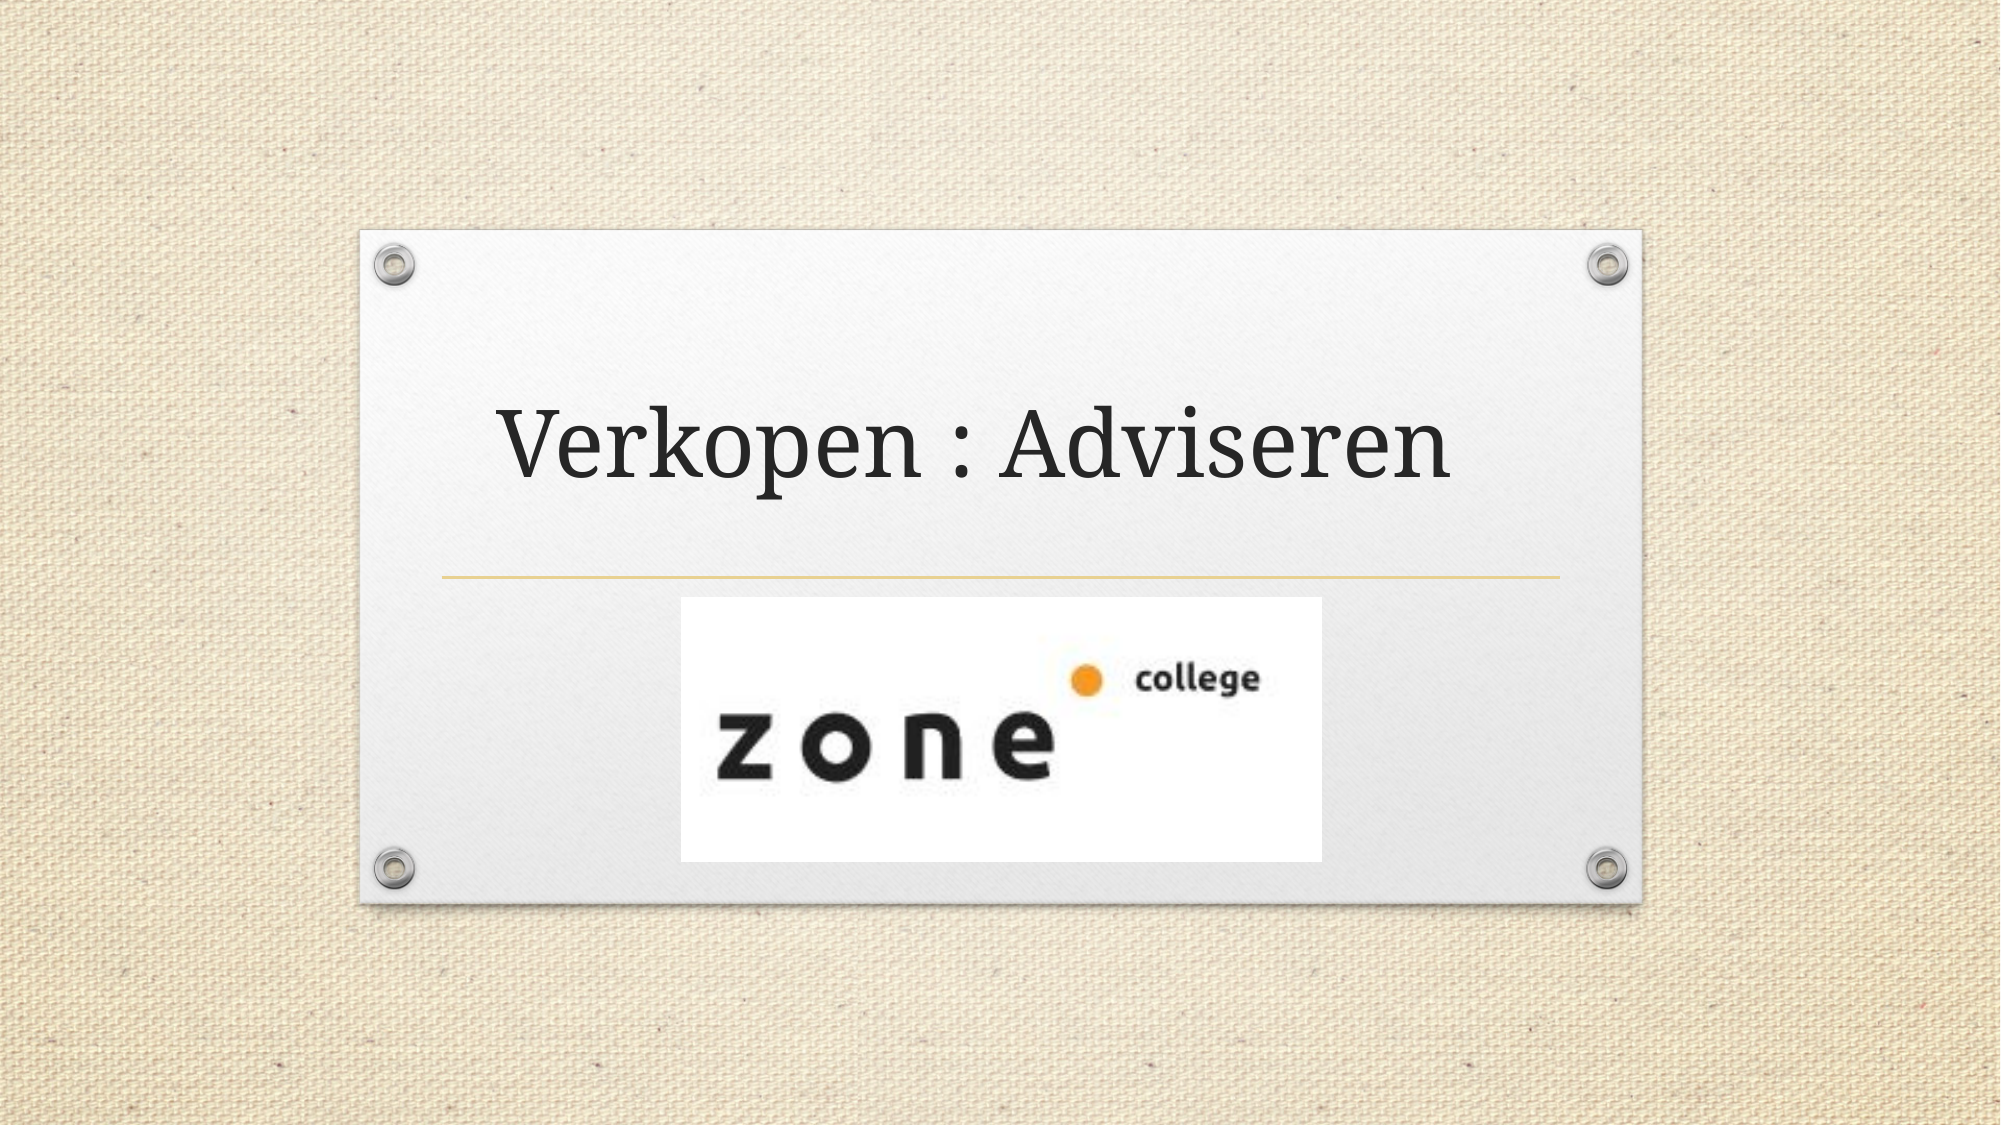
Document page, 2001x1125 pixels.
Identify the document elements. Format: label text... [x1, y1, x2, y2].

picture [0, 0, 2001, 1125]
title Verkopen : Adviseren [350, 92, 1600, 504]
